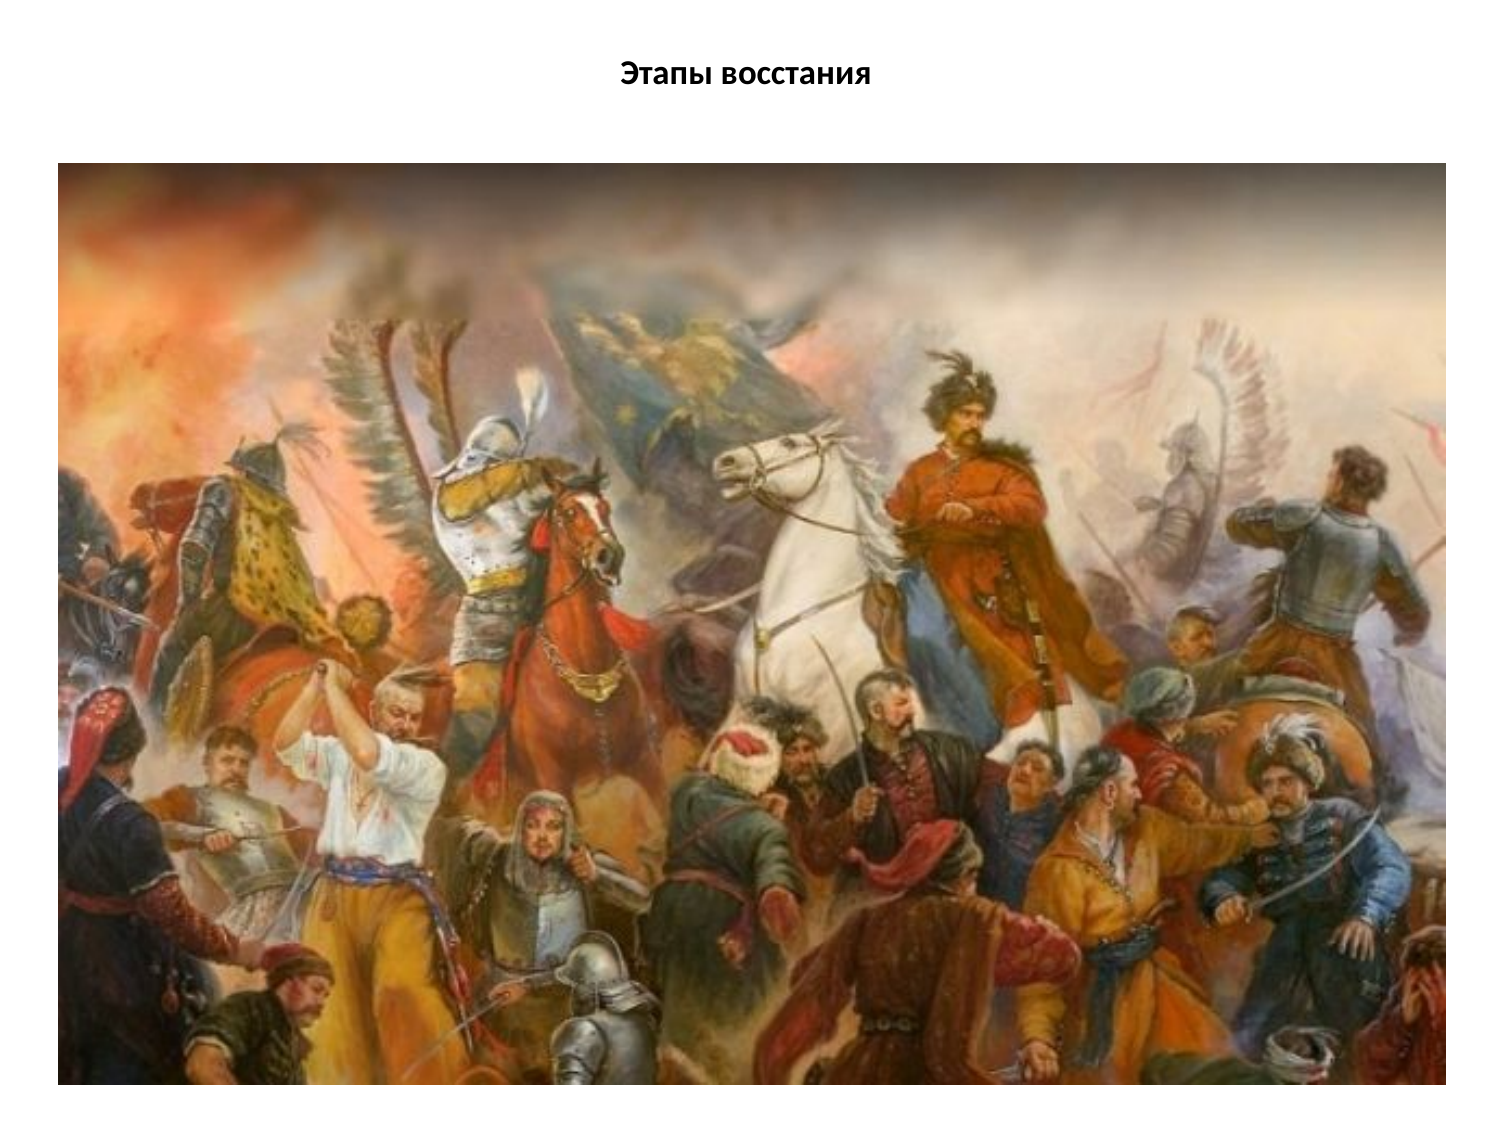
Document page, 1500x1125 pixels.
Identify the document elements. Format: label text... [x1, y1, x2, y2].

title Этапы восстания [75, 0, 1425, 141]
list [58, 163, 1446, 1086]
